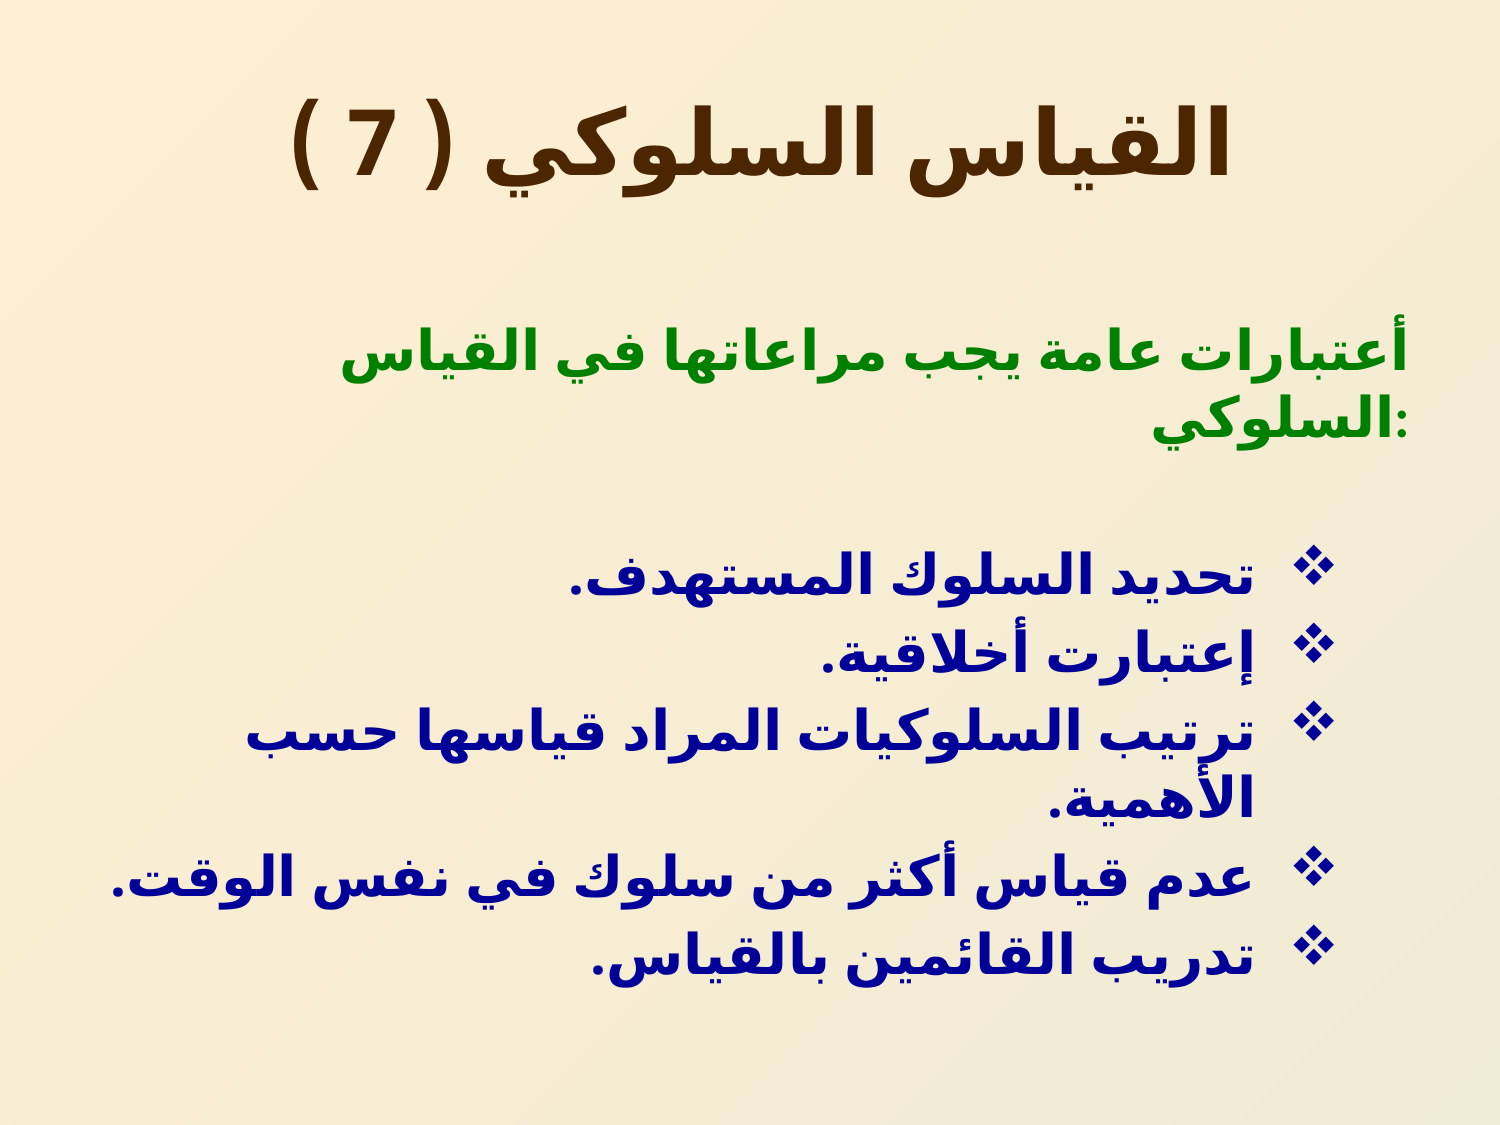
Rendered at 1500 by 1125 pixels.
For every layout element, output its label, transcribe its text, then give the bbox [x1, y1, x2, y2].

list أعتبارات عامة يجب مراعاتها في القياس السلوكي: تحديد السلوك المستهدف. إعتبارت أخلاقية. ترتيب السلوكيات المراد قياسها حسب الأهمية. عدم قياس أكثر من سلوك في نفس الوقت. تدريب القائمين بالقياس. [75, 262, 1425, 1005]
title القياس السلوكي ( 7 ) [75, 45, 1425, 233]
